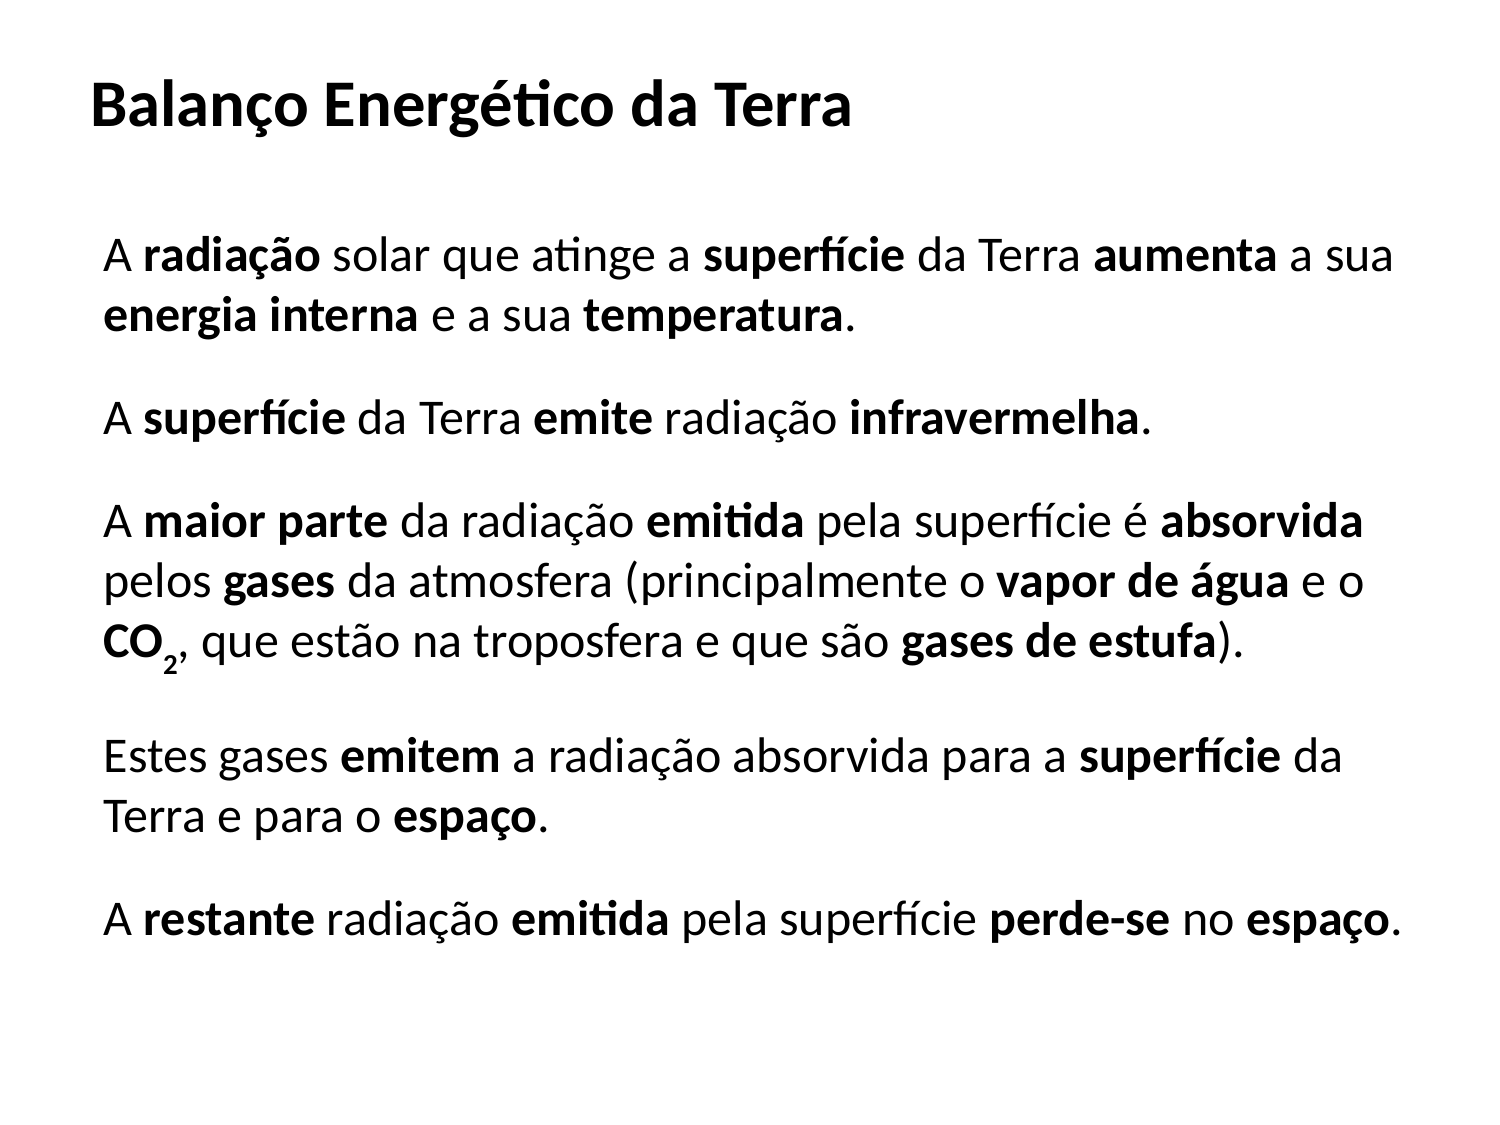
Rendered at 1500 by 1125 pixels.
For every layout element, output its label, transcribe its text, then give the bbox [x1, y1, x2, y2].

text_box A radiação solar que atinge a superfície da Terra aumenta a sua energia interna e a sua temperatura. A superfície da Terra emite radiação infravermelha. A maior parte da radiação emitida pela superfície é absorvida pelos gases da atmosfera (principalmente o vapor de água e o CO2, que estão na troposfera e que são gases de estufa). Estes gases emitem a radiação absorvida para a superfície da Terra e para o espaço. A restante radiação emitida pela superfície perde-se no espaço. [88, 206, 1439, 1005]
text_box Balanço Energético da Terra [74, 45, 1425, 207]
